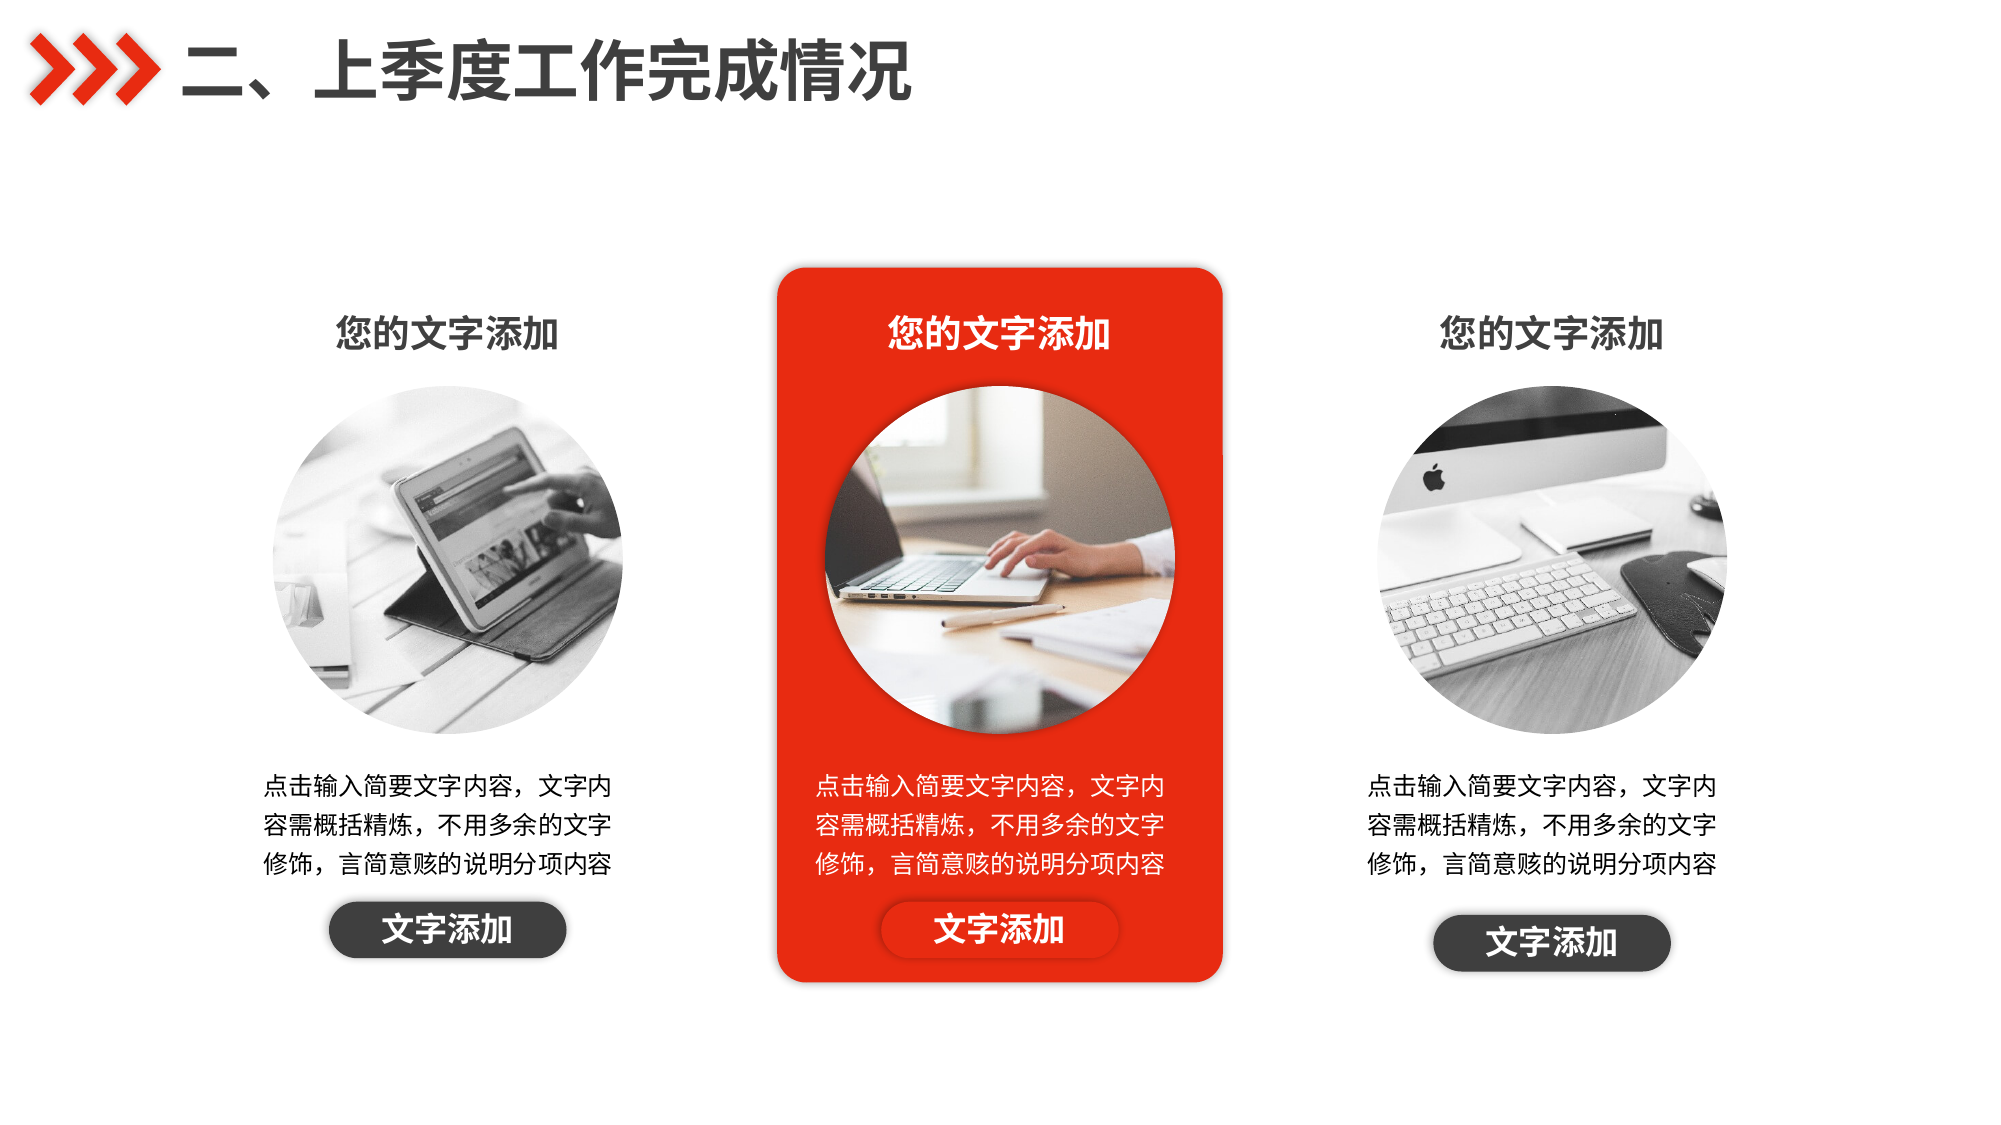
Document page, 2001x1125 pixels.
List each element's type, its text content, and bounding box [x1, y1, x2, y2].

text_box [29, 32, 76, 106]
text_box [248, 302, 647, 959]
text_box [1353, 302, 1752, 972]
text_box [72, 32, 118, 106]
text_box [777, 267, 1223, 983]
text_box [115, 32, 162, 106]
text_box 二、上季度工作完成情况 [164, 21, 929, 117]
